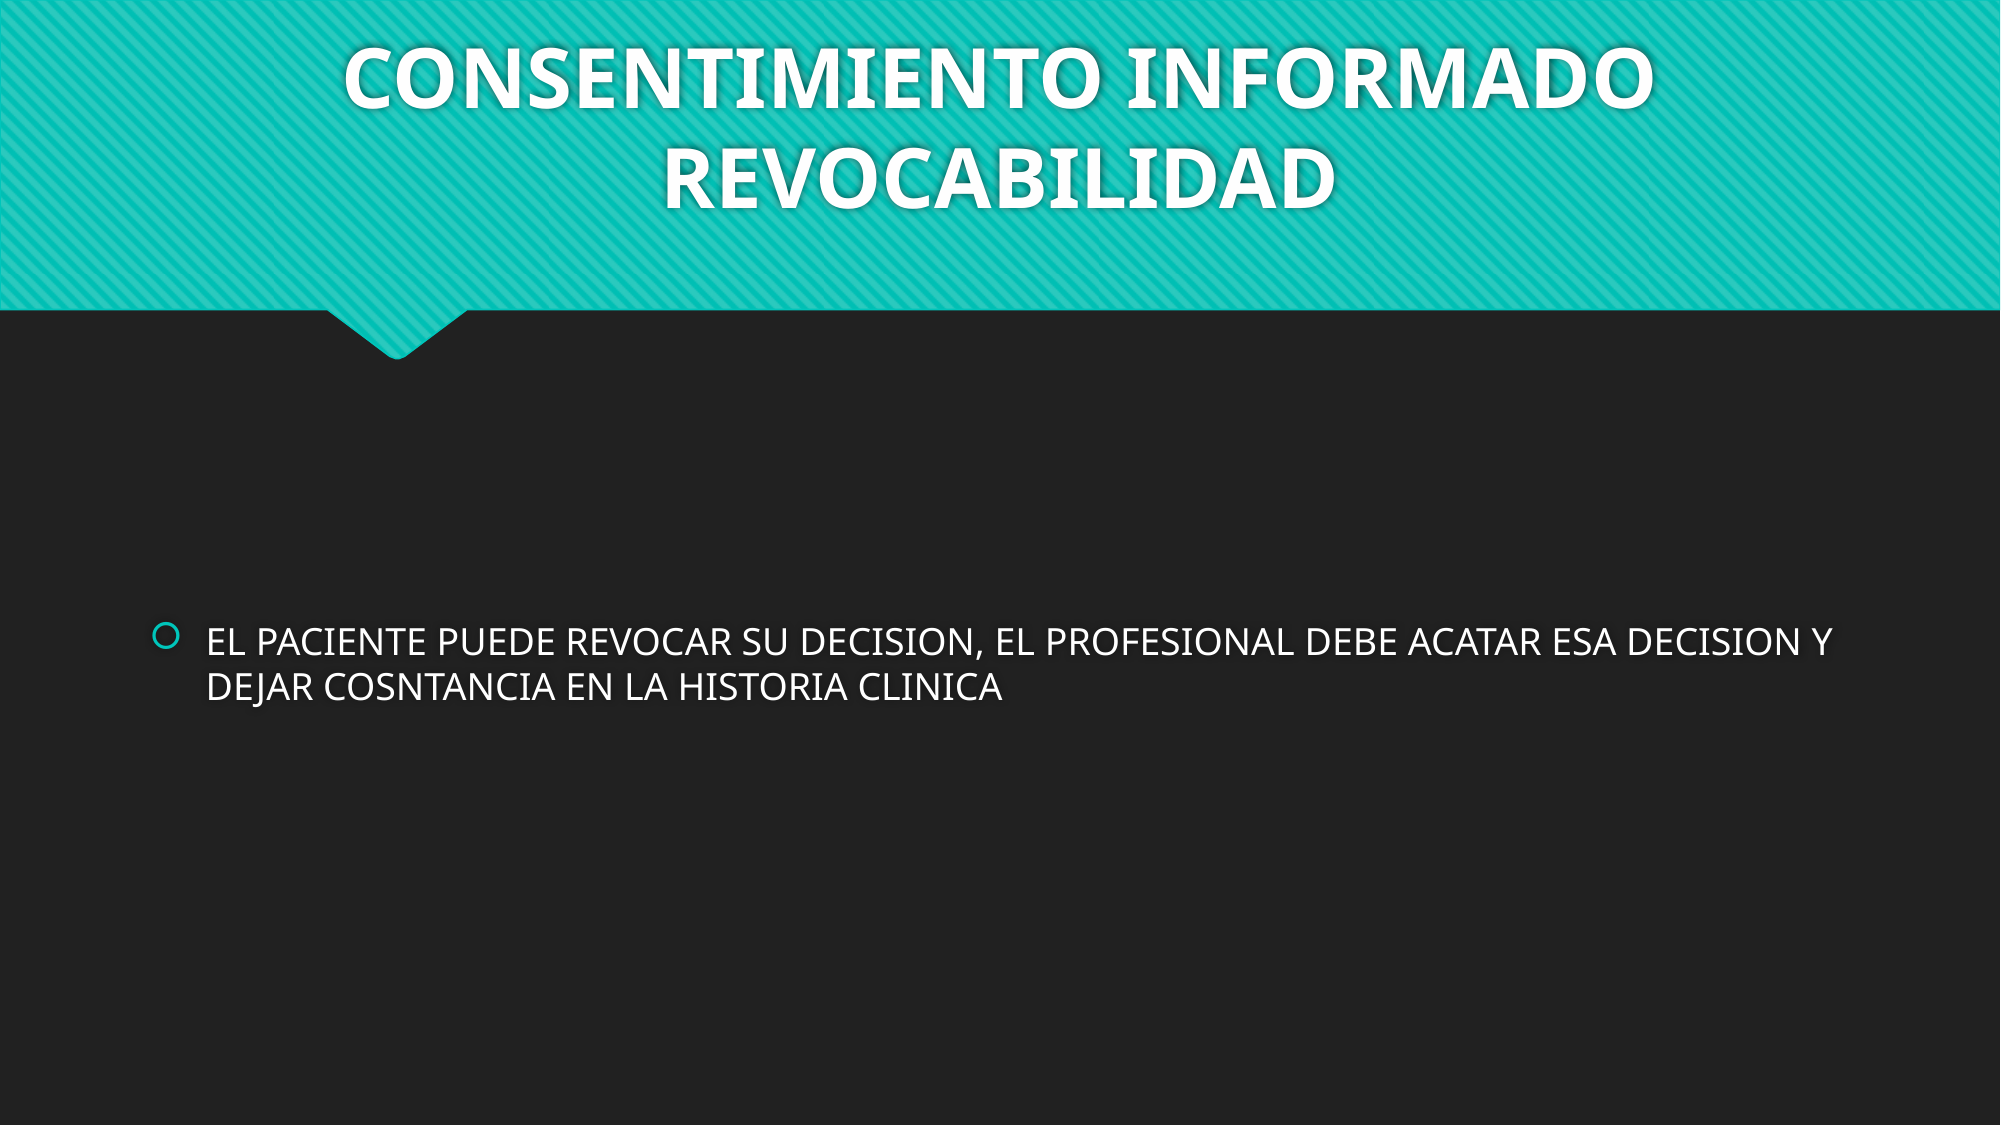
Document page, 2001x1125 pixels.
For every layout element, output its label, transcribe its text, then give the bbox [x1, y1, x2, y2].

title CONSENTIMIENTO INFORMADO REVOCABILIDAD [132, 73, 1868, 233]
list EL PACIENTE PUEDE REVOCAR SU DECISION, EL PROFESIONAL DEBE ACATAR ESA DECISION Y DEJAR COSNTANCIA EN LA HISTORIA CLINICA [134, 364, 1866, 962]
